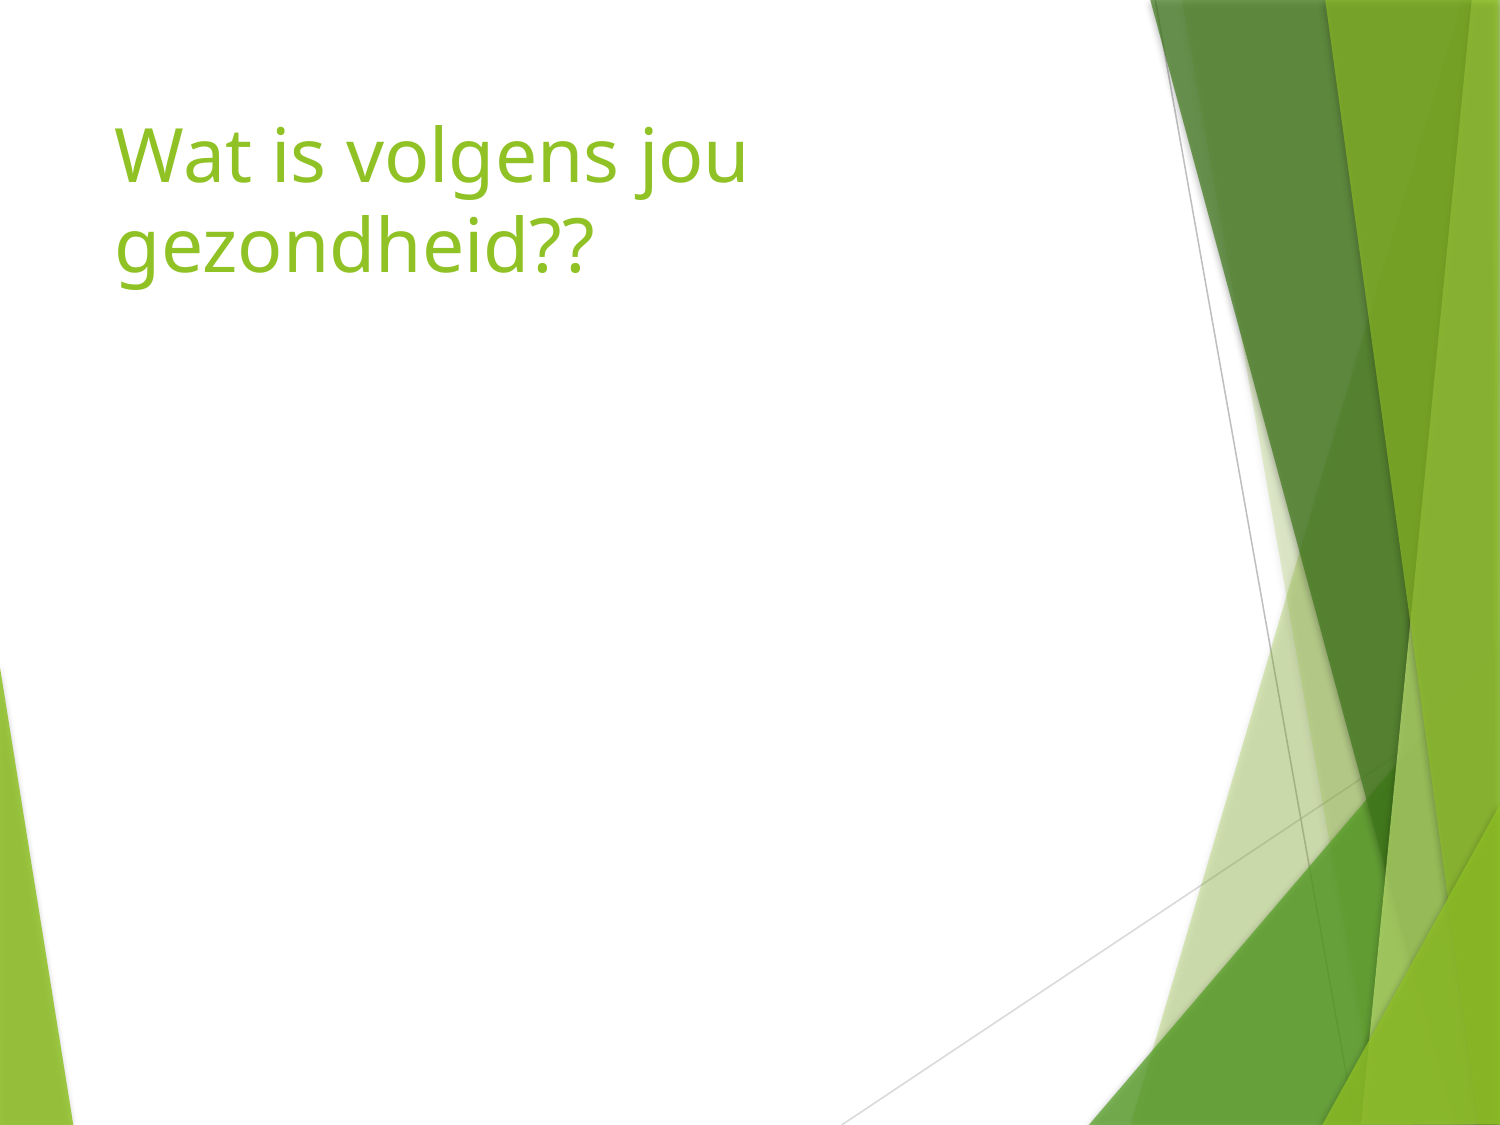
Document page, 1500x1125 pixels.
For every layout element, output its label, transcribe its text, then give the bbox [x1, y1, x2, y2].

title Wat is volgens jou gezondheid?? [99, 99, 1142, 317]
